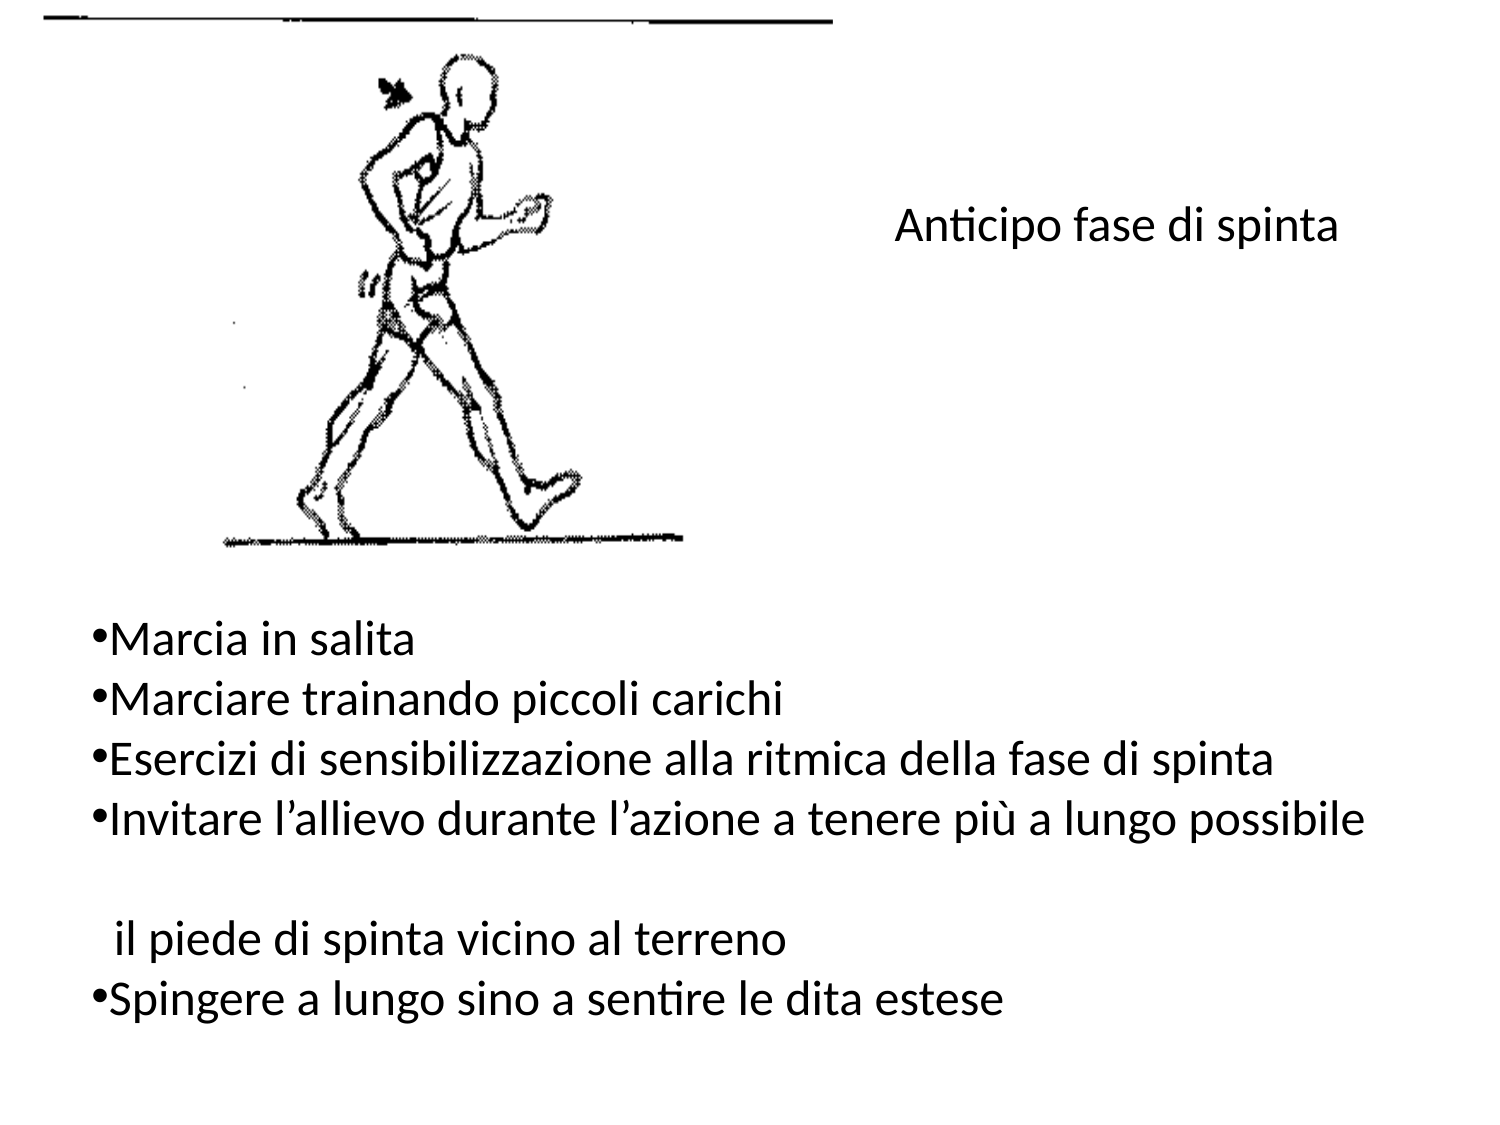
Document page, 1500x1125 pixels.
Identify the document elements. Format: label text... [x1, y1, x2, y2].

picture [41, 0, 833, 575]
text_box Anticipo fase di spinta [879, 184, 1412, 260]
text_box Marcia in salita Marciare trainando piccoli carichi Esercizi di sensibilizzazione alla ritmica della fase di spinta Invitare l’allievo durante l’azione a tenere più a lungo possibile il piede di spinta vicino al terreno Spingere a lungo sino a sentire le dita estese [76, 597, 1412, 1033]
